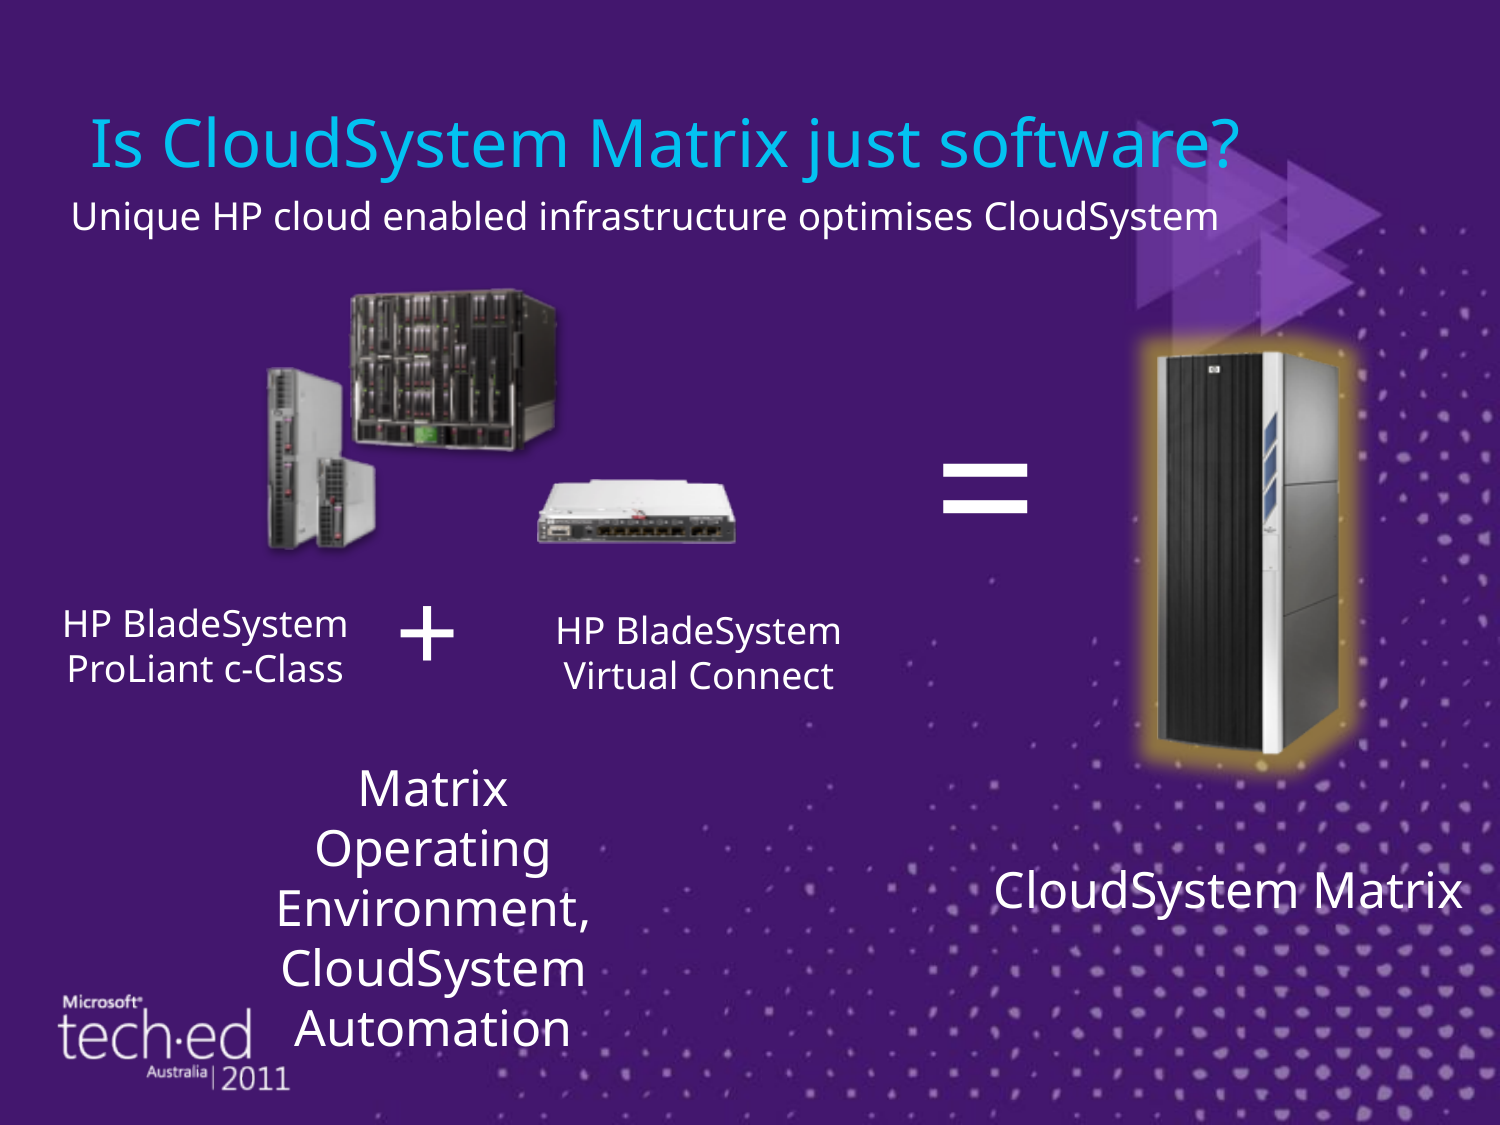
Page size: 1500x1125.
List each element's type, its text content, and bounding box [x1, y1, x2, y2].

text_box + Matrix Operating Environment, CloudSystem Automation [247, 553, 620, 1124]
text_box HP BladeSystem ProLiant c-Class [47, 592, 247, 698]
text_box HP BladeSystem Virtual Connect [620, 600, 858, 750]
text_box CloudSystem Matrix [978, 851, 1480, 927]
list Unique HP cloud enabled infrastructure optimises CloudSystem [55, 184, 1434, 272]
text_box = [820, 363, 1146, 708]
picture [0, 0, 1500, 1125]
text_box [247, 281, 573, 554]
title Is CloudSystem Matrix just software? [75, 54, 1425, 184]
